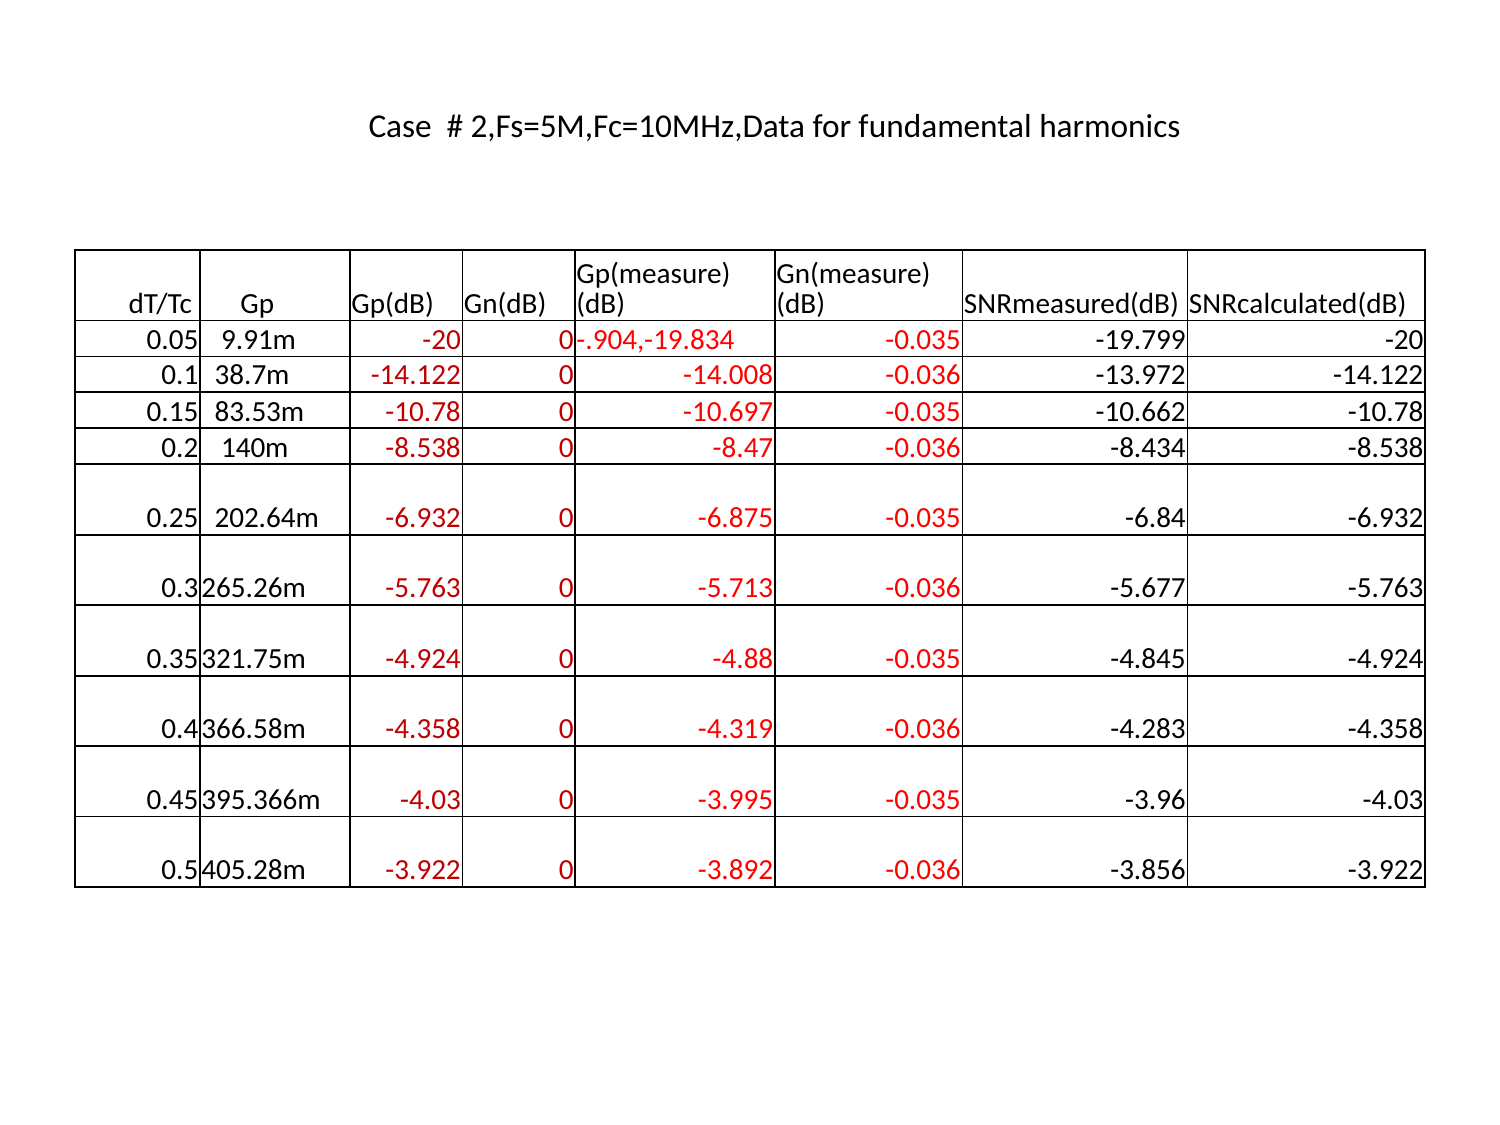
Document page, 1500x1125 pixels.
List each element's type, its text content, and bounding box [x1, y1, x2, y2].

table_header SNRcalculated(dB) [1188, 251, 1424, 320]
table_cell -0.036 [776, 817, 962, 886]
table_cell -20 [1188, 321, 1424, 356]
table_cell 0.5 [76, 817, 199, 886]
table_cell -4.845 [963, 606, 1187, 675]
table_cell -8.434 [963, 429, 1187, 463]
table_cell -3.922 [1188, 817, 1424, 886]
table_cell -3.856 [963, 817, 1187, 886]
table_cell 405.28m [201, 817, 349, 886]
table_cell 0 [463, 747, 574, 816]
table_cell -14.122 [351, 357, 462, 391]
table_cell 321.75m [201, 606, 349, 675]
table_cell -13.972 [963, 357, 1187, 391]
table_cell 0 [463, 677, 574, 745]
table_cell 0.05 [76, 321, 199, 356]
table_cell -10.697 [576, 393, 774, 427]
table_cell 0 [463, 465, 574, 534]
table_cell -.904,-19.834 [576, 321, 774, 356]
text_box Case # 2,Fs=5M,Fc=10MHz,Data for fundamental harmonics [99, 70, 1450, 188]
table_cell 0 [463, 429, 574, 463]
table_cell -14.122 [1188, 357, 1424, 391]
table_cell -4.924 [1188, 606, 1424, 675]
table_header Gn(measure) (dB) [776, 251, 962, 320]
table_cell 0.3 [76, 536, 199, 604]
table_cell -0.035 [776, 465, 962, 534]
table_cell -8.47 [576, 429, 774, 463]
table_header Gp(measure) (dB) [576, 251, 774, 320]
table_cell -8.538 [351, 429, 462, 463]
table_cell 395.366m [201, 747, 349, 816]
table_cell -0.035 [776, 393, 962, 427]
table_cell 366.58m [201, 677, 349, 745]
table_header Gp [201, 251, 349, 320]
table_header dT/Tc [76, 251, 199, 320]
table_cell 9.91m [201, 321, 349, 356]
table_header Gp(dB) [351, 251, 462, 320]
table_cell -0.035 [776, 606, 962, 675]
table_cell -6.84 [963, 465, 1187, 534]
table_cell -4.319 [576, 677, 774, 745]
table_cell 38.7m [201, 357, 349, 391]
table_cell 0 [463, 536, 574, 604]
table_cell -0.036 [776, 429, 962, 463]
table_cell -0.035 [776, 747, 962, 816]
table_cell 0 [463, 817, 574, 886]
table_header SNRmeasured(dB) [963, 251, 1187, 320]
table_cell 0.2 [76, 429, 199, 463]
table_cell -5.713 [576, 536, 774, 604]
table_cell -4.88 [576, 606, 774, 675]
table_cell -3.995 [576, 747, 774, 816]
table_cell 0.1 [76, 357, 199, 391]
table_cell 0 [463, 393, 574, 427]
table_cell -5.763 [351, 536, 462, 604]
table_cell 140m [201, 429, 349, 463]
table_cell -6.875 [576, 465, 774, 534]
table_cell 0 [463, 321, 574, 356]
table_header Gn(dB) [463, 251, 574, 320]
table_cell -5.763 [1188, 536, 1424, 604]
table_cell -4.924 [351, 606, 462, 675]
table_cell -10.662 [963, 393, 1187, 427]
table_cell 0.35 [76, 606, 199, 675]
table_cell 0 [463, 357, 574, 391]
table_cell 0.45 [76, 747, 199, 816]
table_cell -4.03 [1188, 747, 1424, 816]
table_cell 0 [463, 606, 574, 675]
table_cell -6.932 [351, 465, 462, 534]
table_cell -5.677 [963, 536, 1187, 604]
table_cell -19.799 [963, 321, 1187, 356]
table_cell -14.008 [576, 357, 774, 391]
table_cell -4.283 [963, 677, 1187, 745]
table_cell -4.358 [351, 677, 462, 745]
table_cell -10.78 [1188, 393, 1424, 427]
table_cell 265.26m [201, 536, 349, 604]
table_cell 0.4 [76, 677, 199, 745]
table_cell -0.036 [776, 677, 962, 745]
table_cell -20 [351, 321, 462, 356]
table_cell -0.036 [776, 536, 962, 604]
table_cell -0.036 [776, 357, 962, 391]
table_cell -3.892 [576, 817, 774, 886]
table_cell -10.78 [351, 393, 462, 427]
table_cell 202.64m [201, 465, 349, 534]
table_cell -8.538 [1188, 429, 1424, 463]
table_cell -4.03 [351, 747, 462, 816]
table_cell 83.53m [201, 393, 349, 427]
table_cell -3.96 [963, 747, 1187, 816]
table_cell 0.15 [76, 393, 199, 427]
table_cell -4.358 [1188, 677, 1424, 745]
table_cell -3.922 [351, 817, 462, 886]
table_cell 0.25 [76, 465, 199, 534]
table_cell -6.932 [1188, 465, 1424, 534]
table_cell -0.035 [776, 321, 962, 356]
